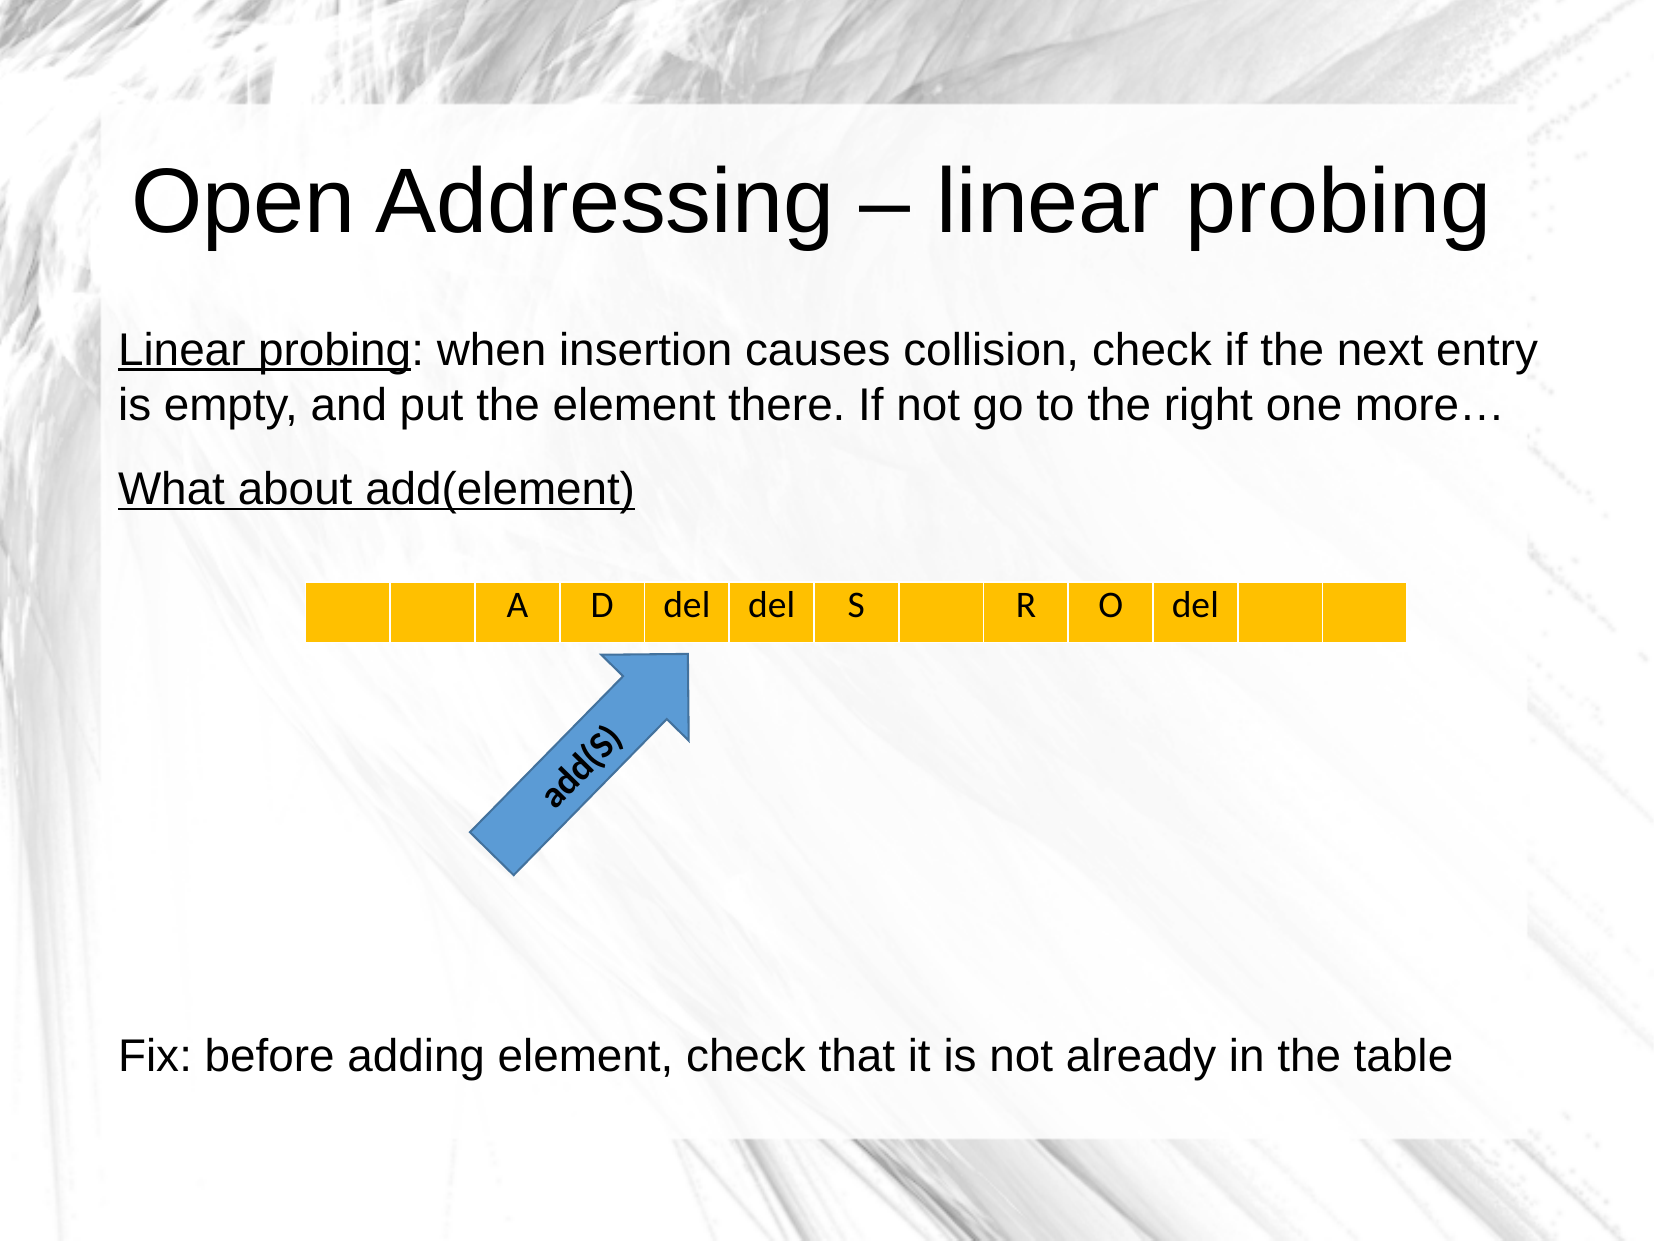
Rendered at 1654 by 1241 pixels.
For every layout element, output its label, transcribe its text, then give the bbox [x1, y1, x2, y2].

table_header del [730, 583, 813, 642]
title Open Addressing – linear probing [118, 112, 1506, 281]
list Linear probing: when insertion causes collision, check if the next entry is empty, and put the element there. If not go to the right one more… What about add(element) Fix: before adding element, check that it is not already in the table [118, 319, 1571, 1102]
table_header O [1069, 583, 1152, 642]
text_box add(S) [468, 652, 690, 877]
picture [0, 0, 1654, 1241]
table_header [391, 583, 474, 642]
table_header [1323, 583, 1406, 642]
table_header [900, 583, 983, 642]
table_header S [815, 583, 898, 642]
table_header R [984, 583, 1067, 642]
table_header [1239, 583, 1322, 642]
table_header del [645, 583, 728, 642]
table_header D [561, 583, 644, 642]
table_header [306, 583, 389, 642]
table_header del [1154, 583, 1237, 642]
table_header A [476, 583, 559, 642]
